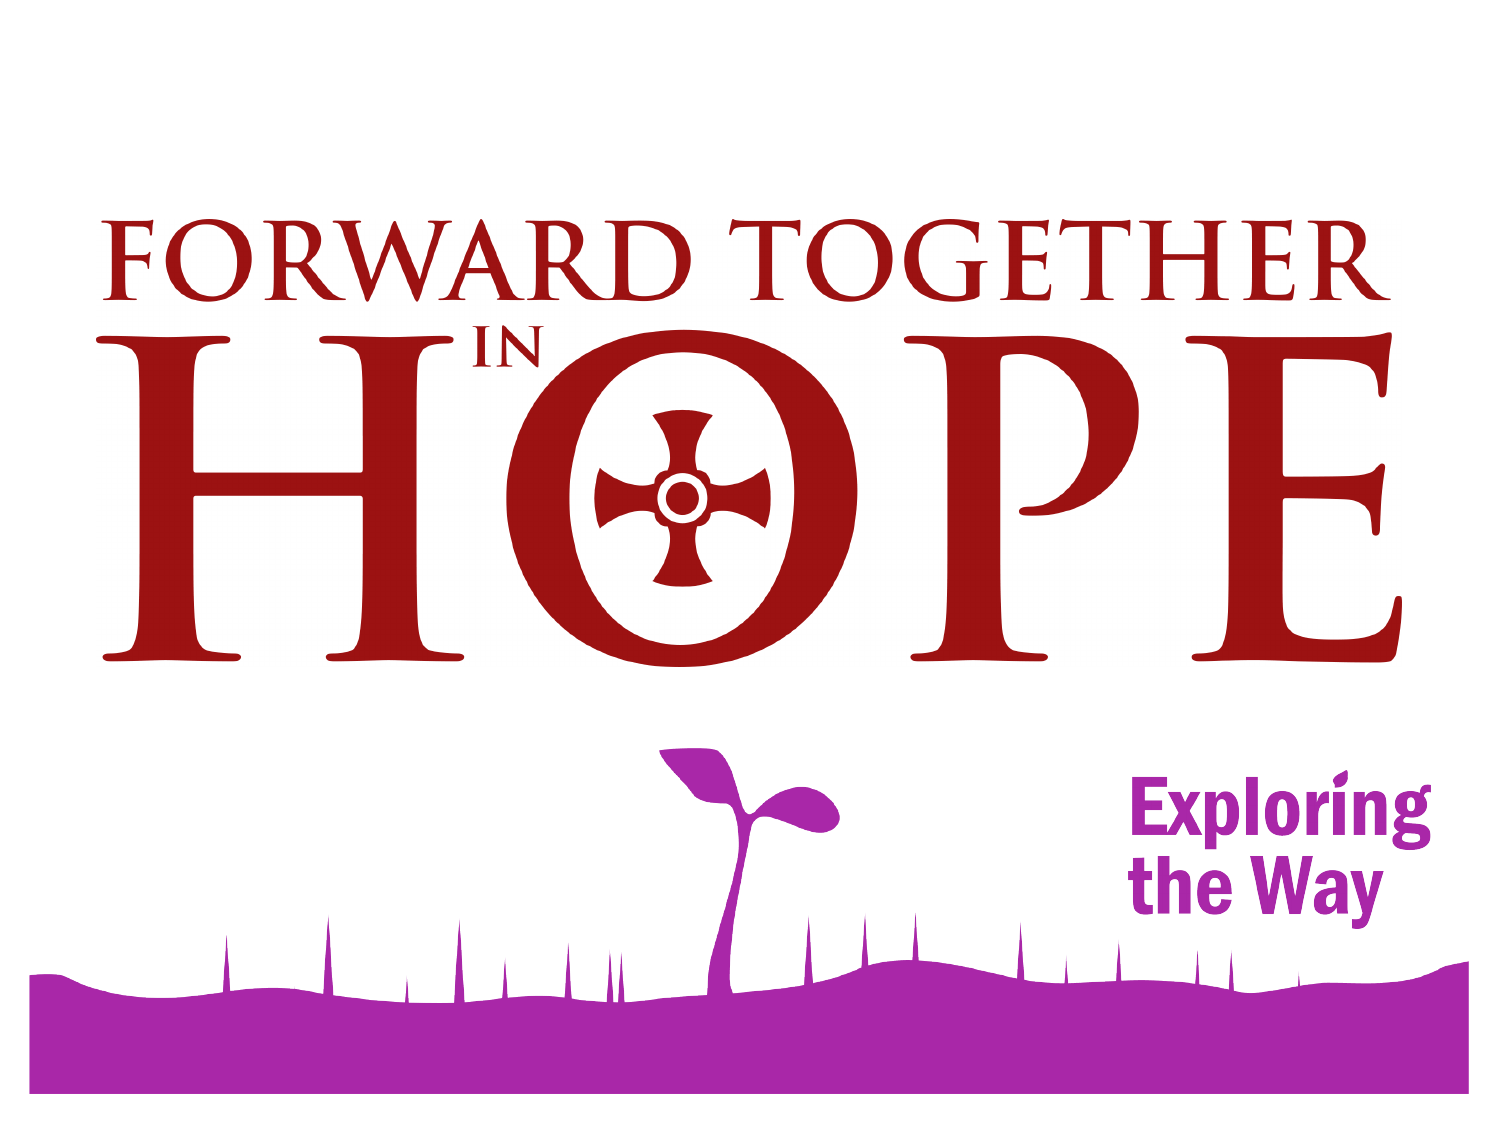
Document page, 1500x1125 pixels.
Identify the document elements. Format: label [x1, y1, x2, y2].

picture [95, 219, 1403, 667]
picture [28, 748, 1470, 1095]
